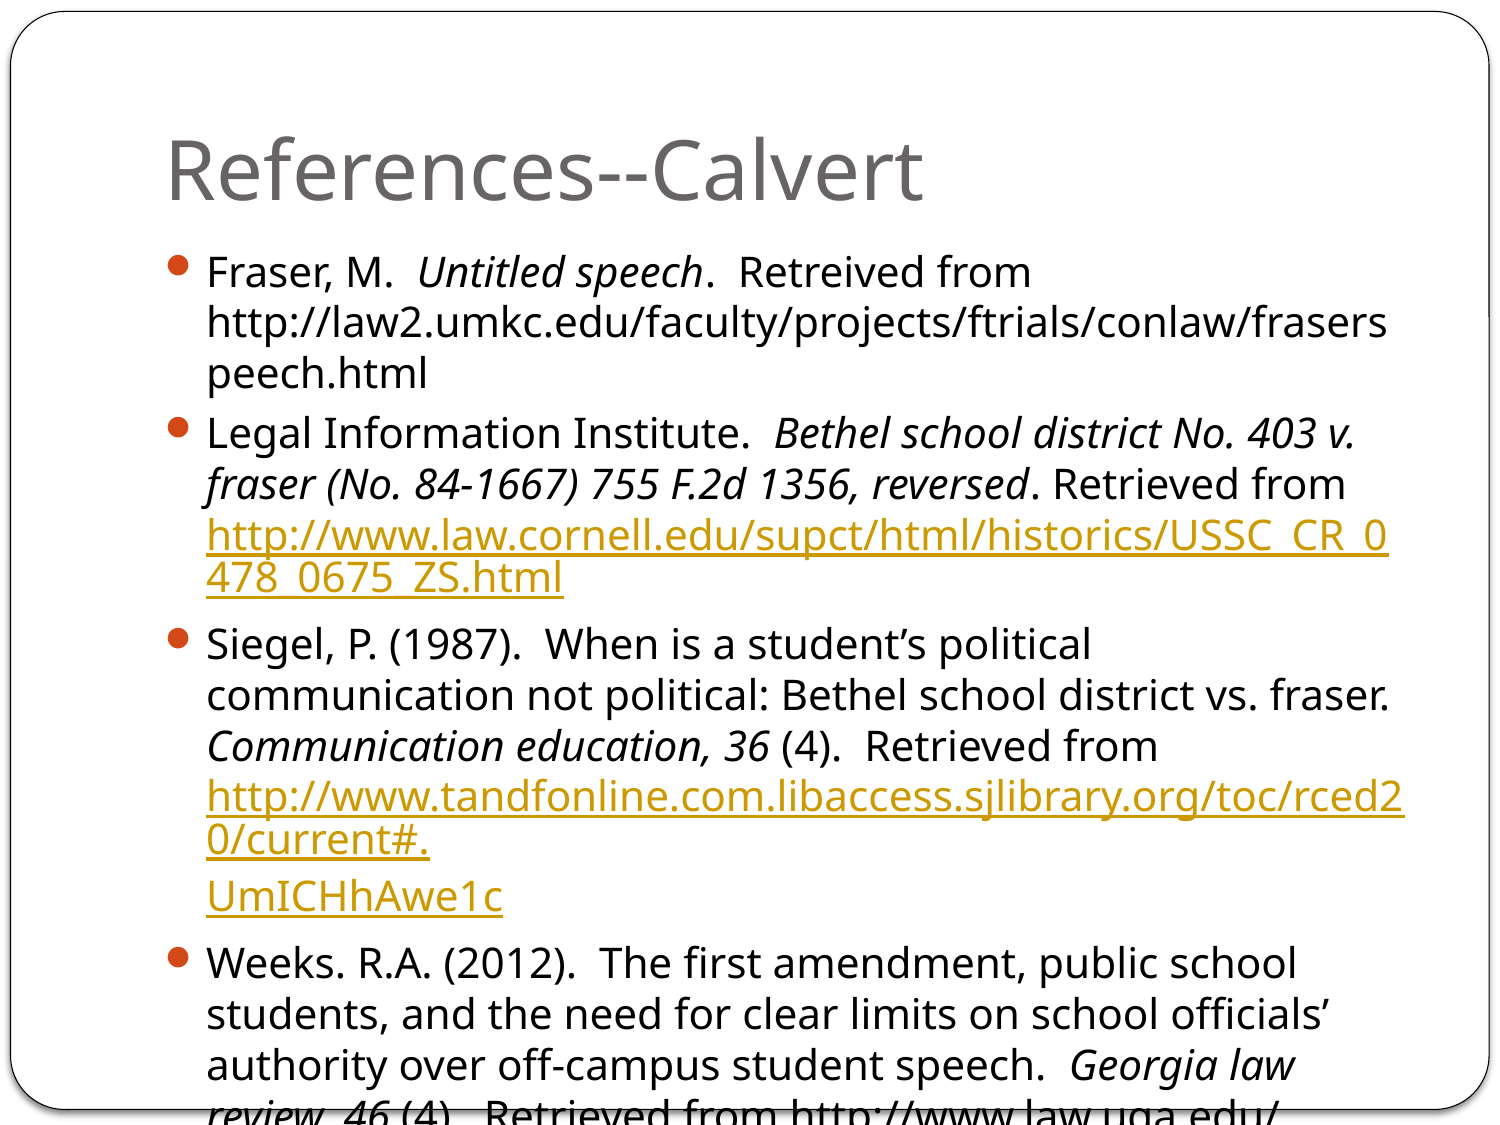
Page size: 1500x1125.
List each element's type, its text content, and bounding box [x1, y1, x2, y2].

list Fraser, M. Untitled speech. Retreived from http://law2.umkc.edu/faculty/projects/ftrials/conlaw/fraserspeech.html Legal Information Institute. Bethel school district No. 403 v. fraser (No. 84-1667) 755 F.2d 1356, reversed. Retrieved from http://www.law.cornell.edu/supct/html/historics/USSC_CR_0478_0675_ZS.html Siegel, P. (1987). When is a student’s political communication not political: Bethel school district vs. fraser. Communication education, 36 (4). Retrieved from http://www.tandfonline.com.libaccess.sjlibrary.org/toc/rced20/current#.UmICHhAwe1c Weeks. R.A. (2012). The first amendment, public school students, and the need for clear limits on school officials’ authority over off-campus student speech. Georgia law review, 46 (4). Retrieved from http://www.law.uga.edu/ [150, 237, 1425, 1063]
title References--Calvert [150, 45, 1425, 233]
